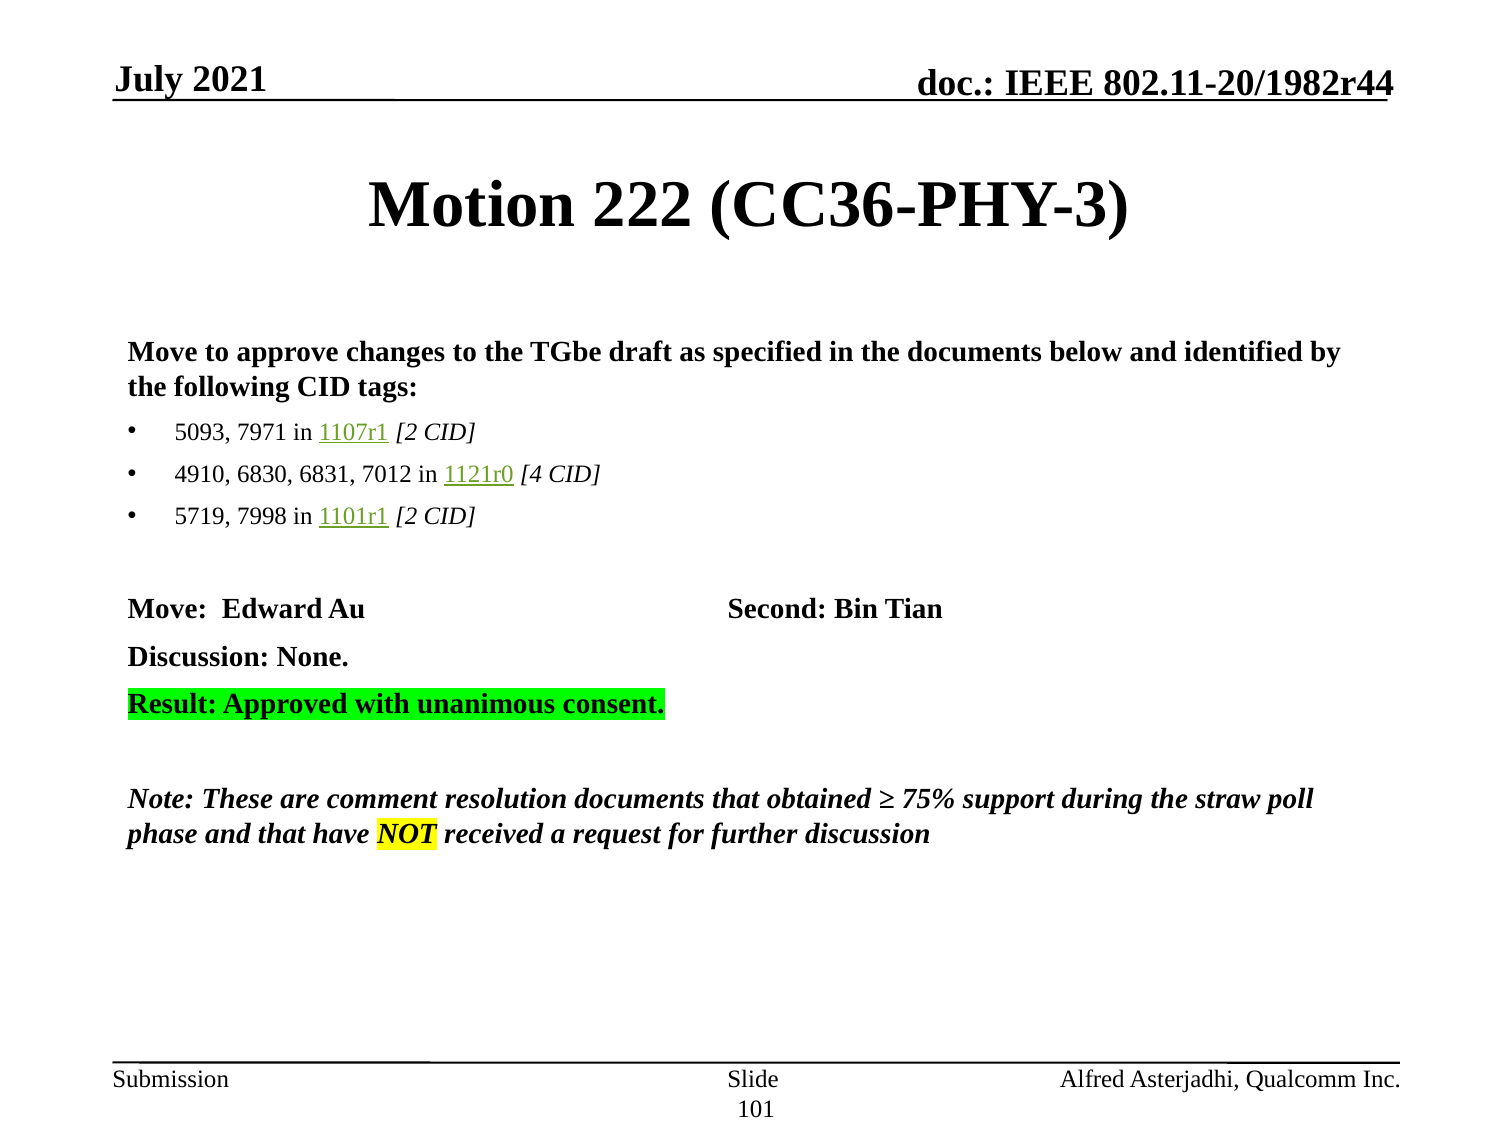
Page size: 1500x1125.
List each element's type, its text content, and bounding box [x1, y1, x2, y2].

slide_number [114, 54, 423, 100]
list Move to approve changes to the TGbe draft as specified in the documents below and identified by the following CID tags: 5093, 7971 in 1107r1 [2 CID] 4910, 6830, 6831, 7012 in 1121r0 [4 CID] 5719, 7998 in 1101r1 [2 CID] Move: Edward Au Second: Bin Tian Discussion: None. Result: Approved with unanimous consent. Note: These are comment resolution documents that obtained ≥ 75% support during the straw poll phase and that have NOT received a request for further discussion [112, 324, 1388, 1063]
slide_number Slide 101 [712, 1061, 800, 1123]
title Motion 222 (CC36-PHY-3) [112, 112, 1388, 288]
footer Alfred Asterjadhi, Qualcomm Inc. [878, 1061, 1402, 1093]
